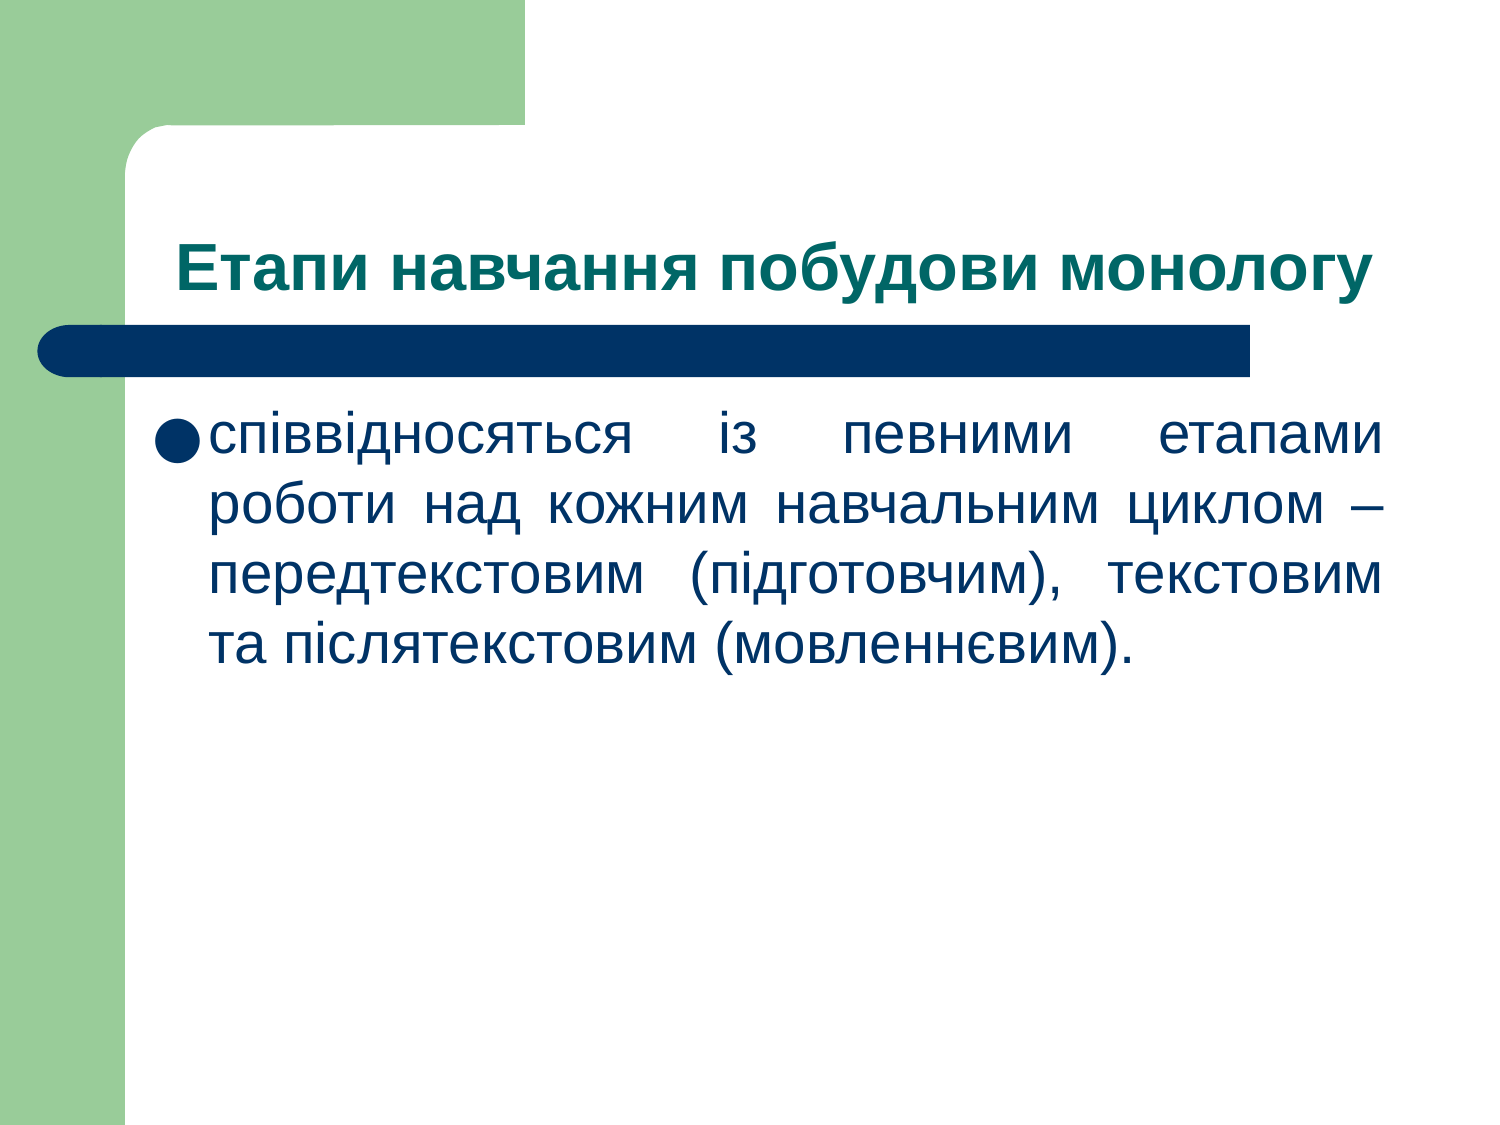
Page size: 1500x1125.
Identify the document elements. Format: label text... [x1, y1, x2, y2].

title Етапи навчання побудови монологу [125, 125, 1425, 313]
list співвідносяться із певними етапами роботи над кожним навчальним циклом – передтекстовим (підготовчим), текстовим та післятекстовим (мовленнєвим). [137, 387, 1400, 999]
